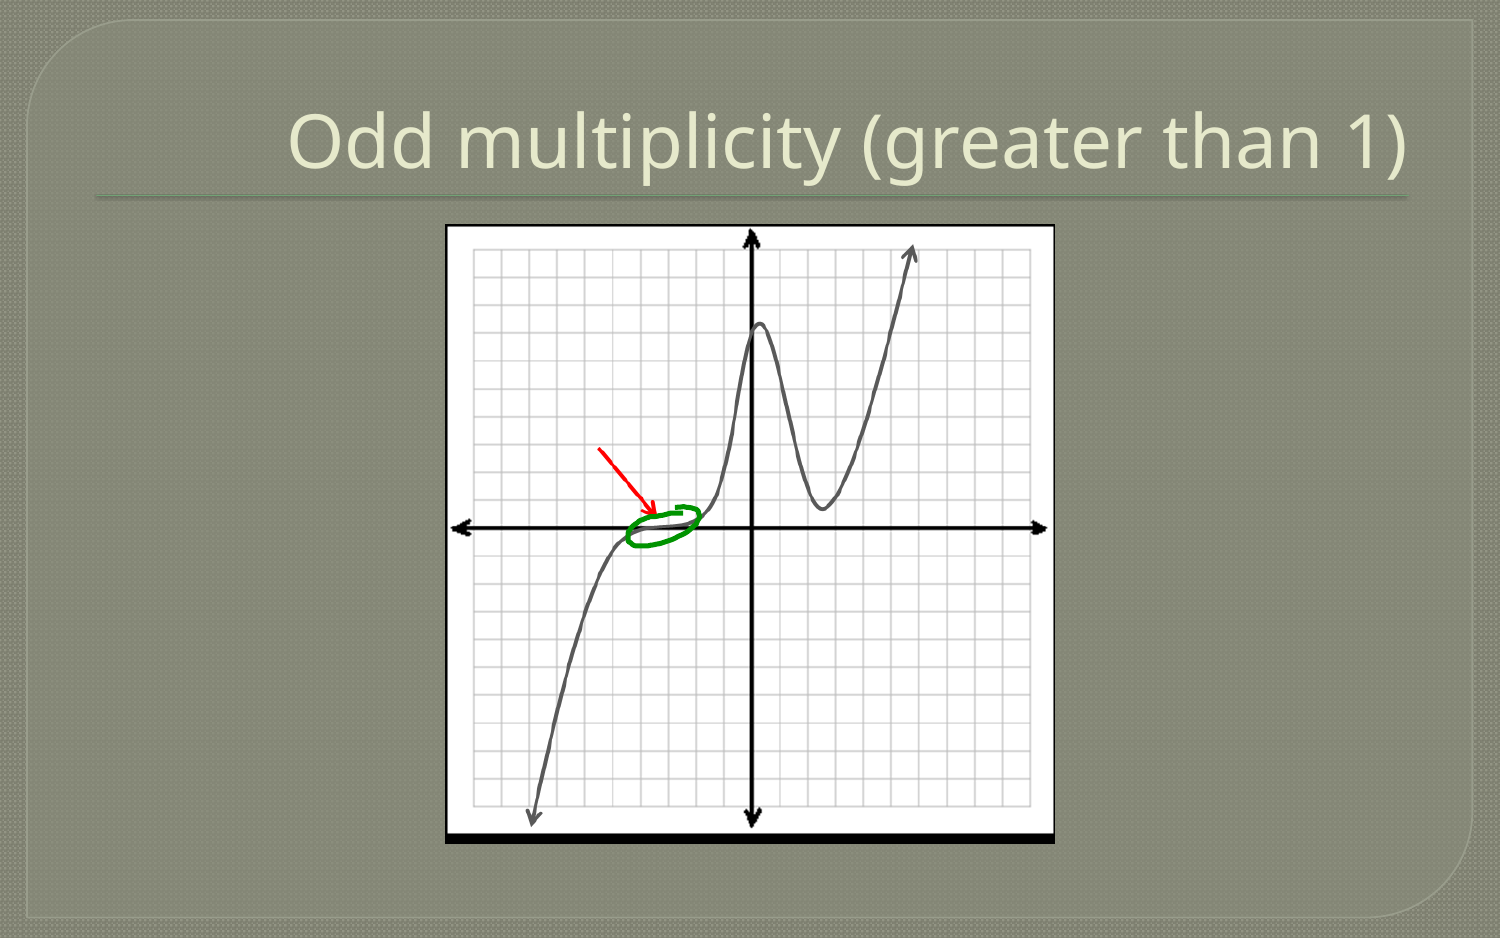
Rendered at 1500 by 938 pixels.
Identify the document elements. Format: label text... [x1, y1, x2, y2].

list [445, 224, 1055, 844]
title Odd multiplicity (greater than 1) [75, 34, 1425, 191]
